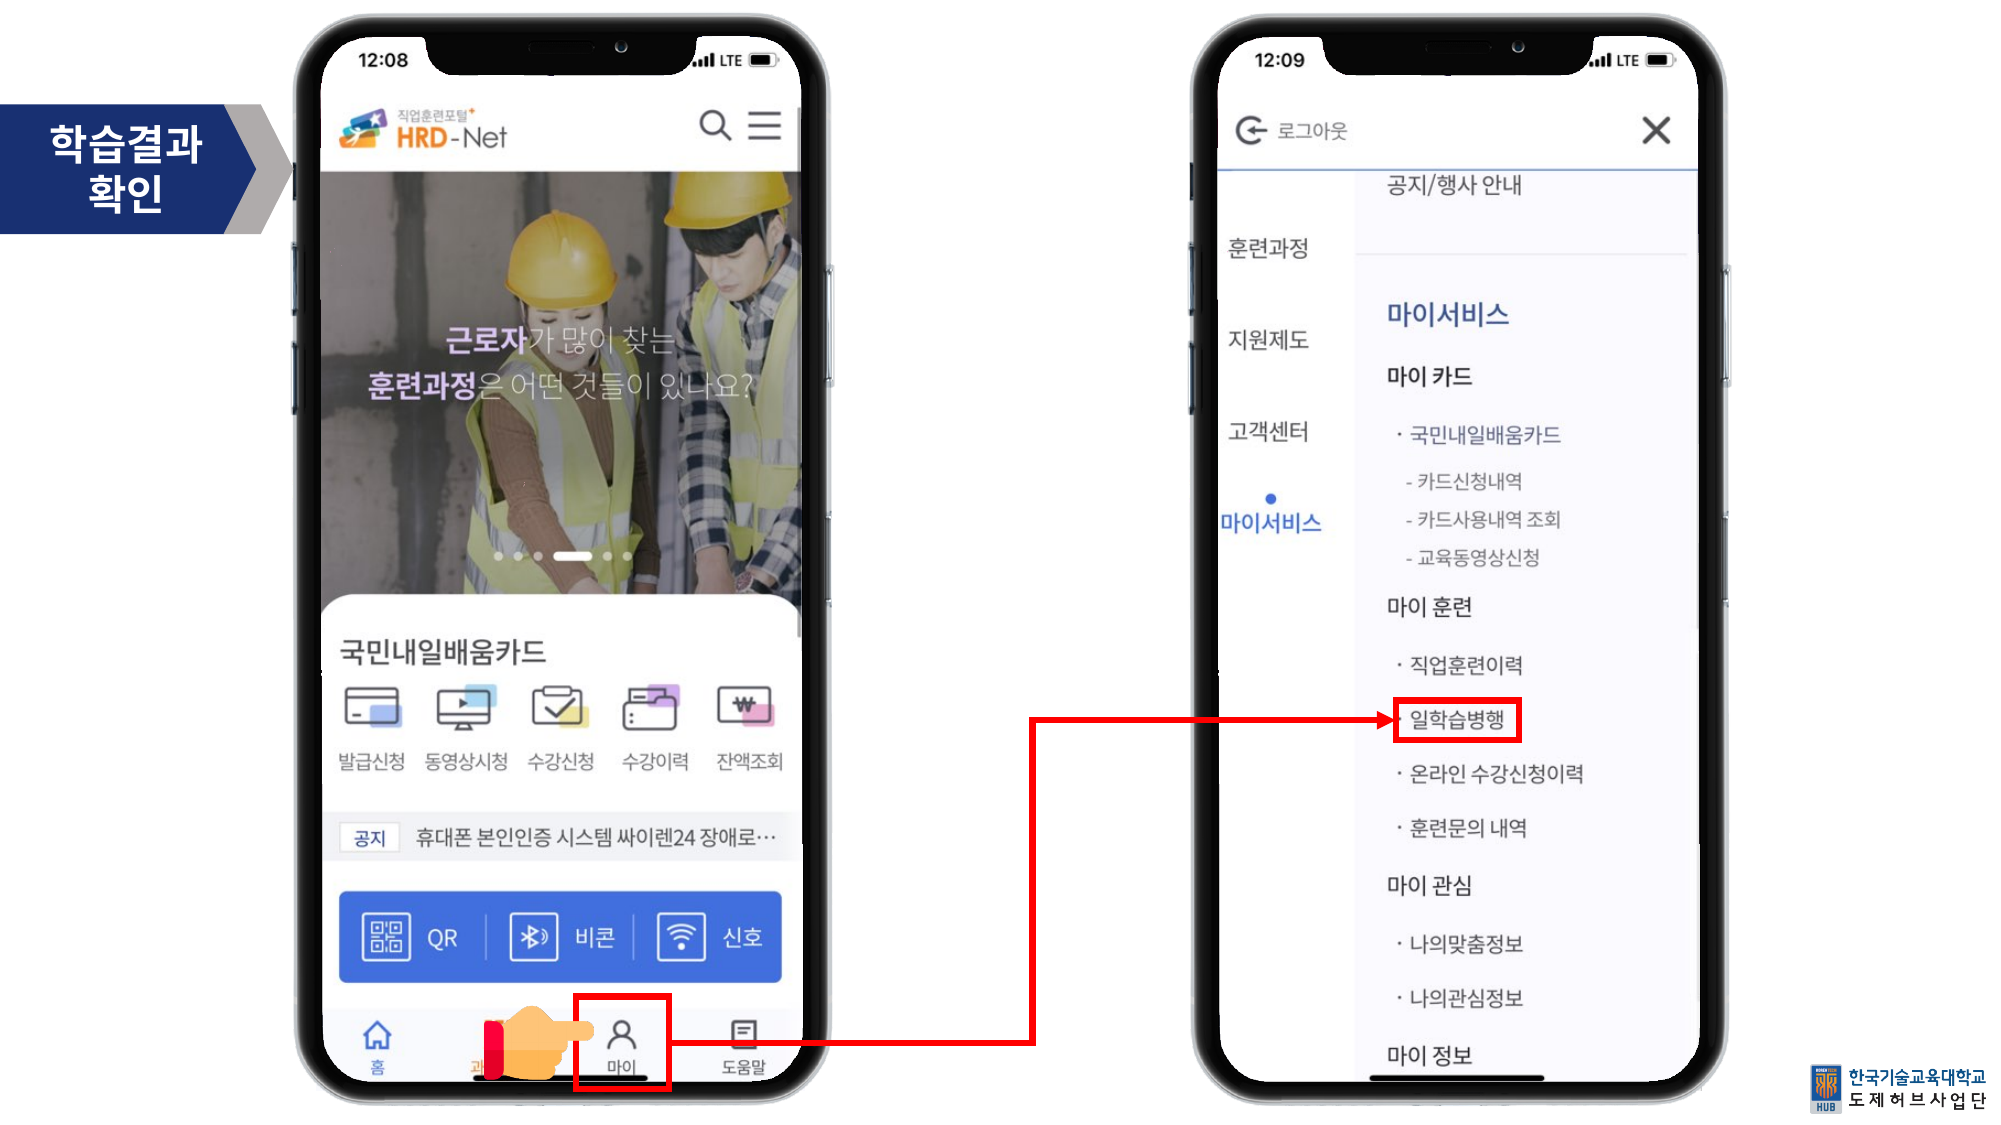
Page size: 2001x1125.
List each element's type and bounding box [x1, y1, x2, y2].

text_box [669, 720, 1396, 1043]
picture [269, 0, 852, 1125]
picture [1810, 1064, 1986, 1114]
text_box [484, 987, 670, 1098]
picture [1166, 0, 1748, 1125]
text_box [0, 104, 294, 235]
